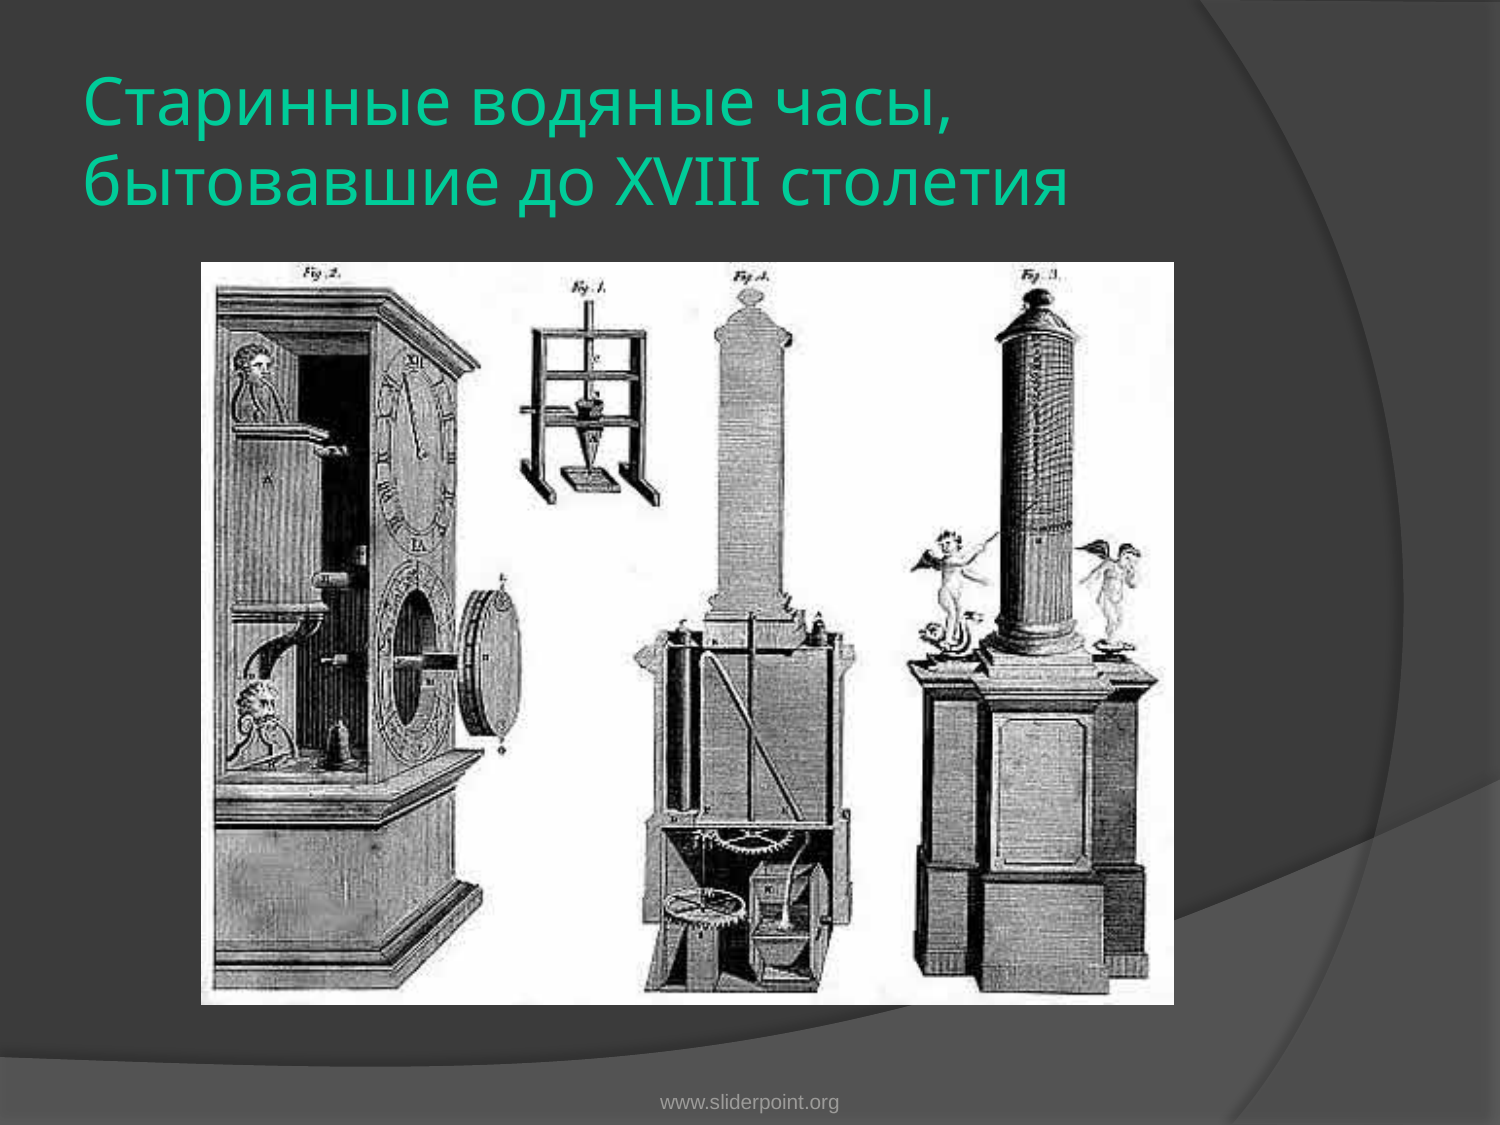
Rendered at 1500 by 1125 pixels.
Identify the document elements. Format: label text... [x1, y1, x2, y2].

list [201, 262, 1174, 1006]
footer www.sliderpoint.org [512, 1053, 988, 1114]
title Старинные водяные часы, бытовавшие до XVIII столетия [75, 45, 1300, 233]
